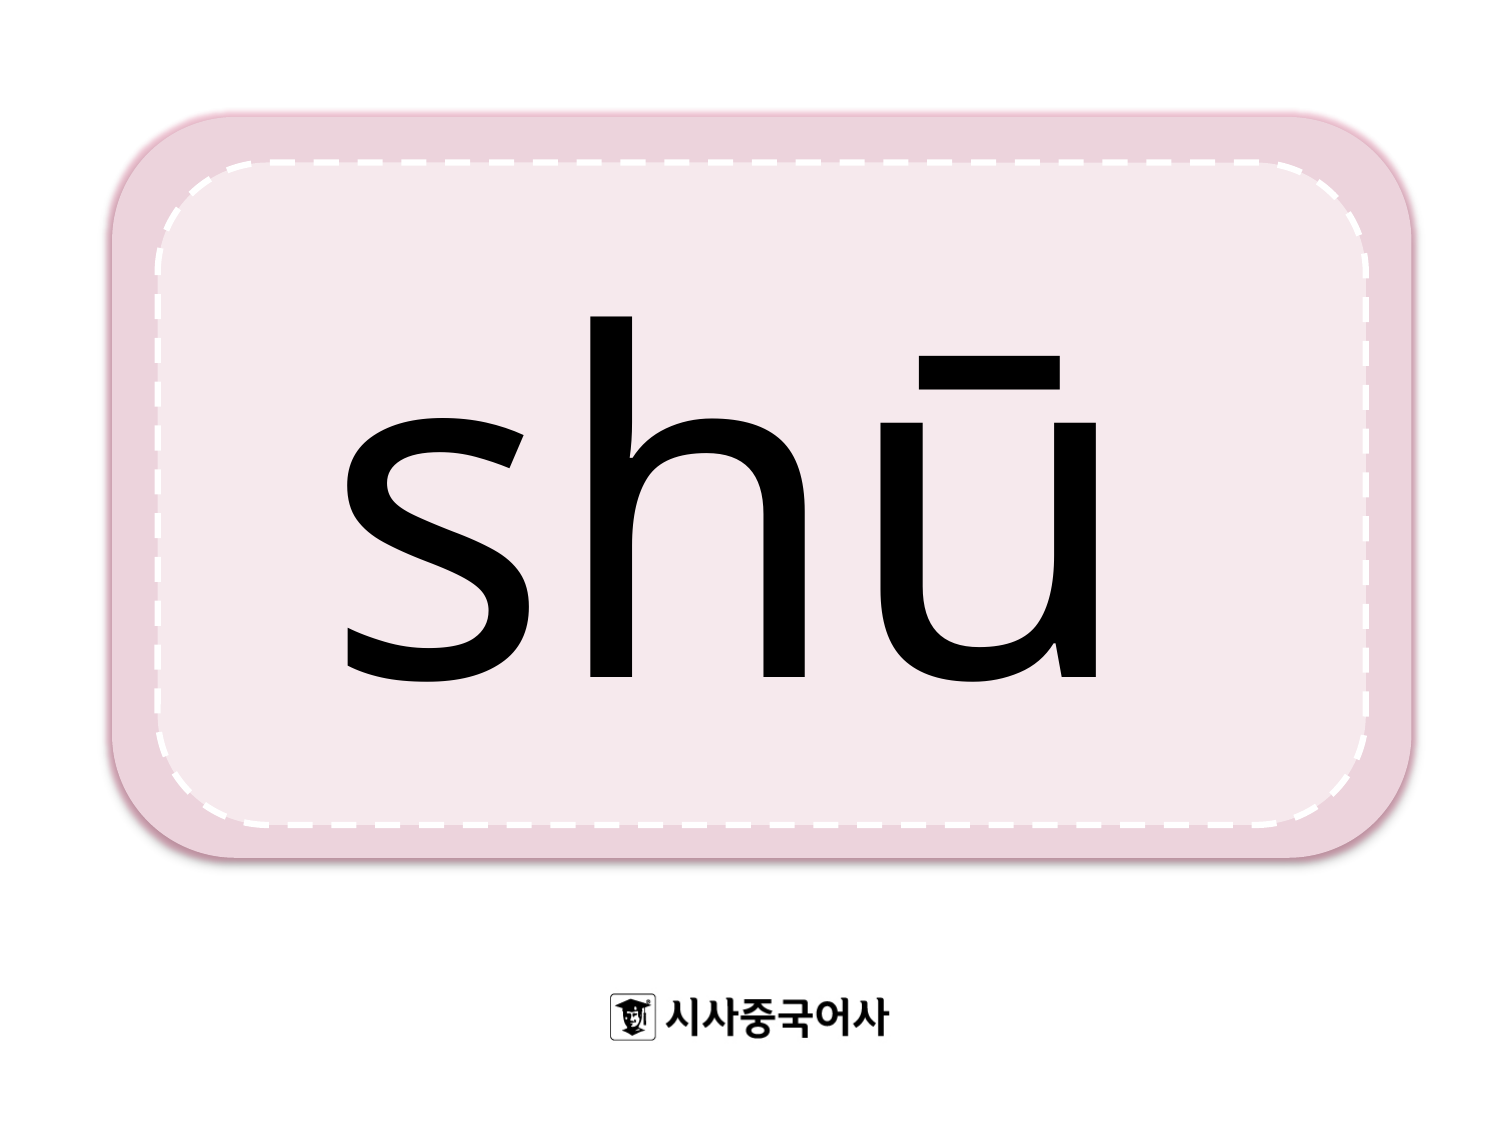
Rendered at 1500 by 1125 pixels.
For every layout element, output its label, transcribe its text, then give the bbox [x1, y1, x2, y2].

picture [602, 987, 898, 1047]
text_box shū [157, 162, 1366, 825]
